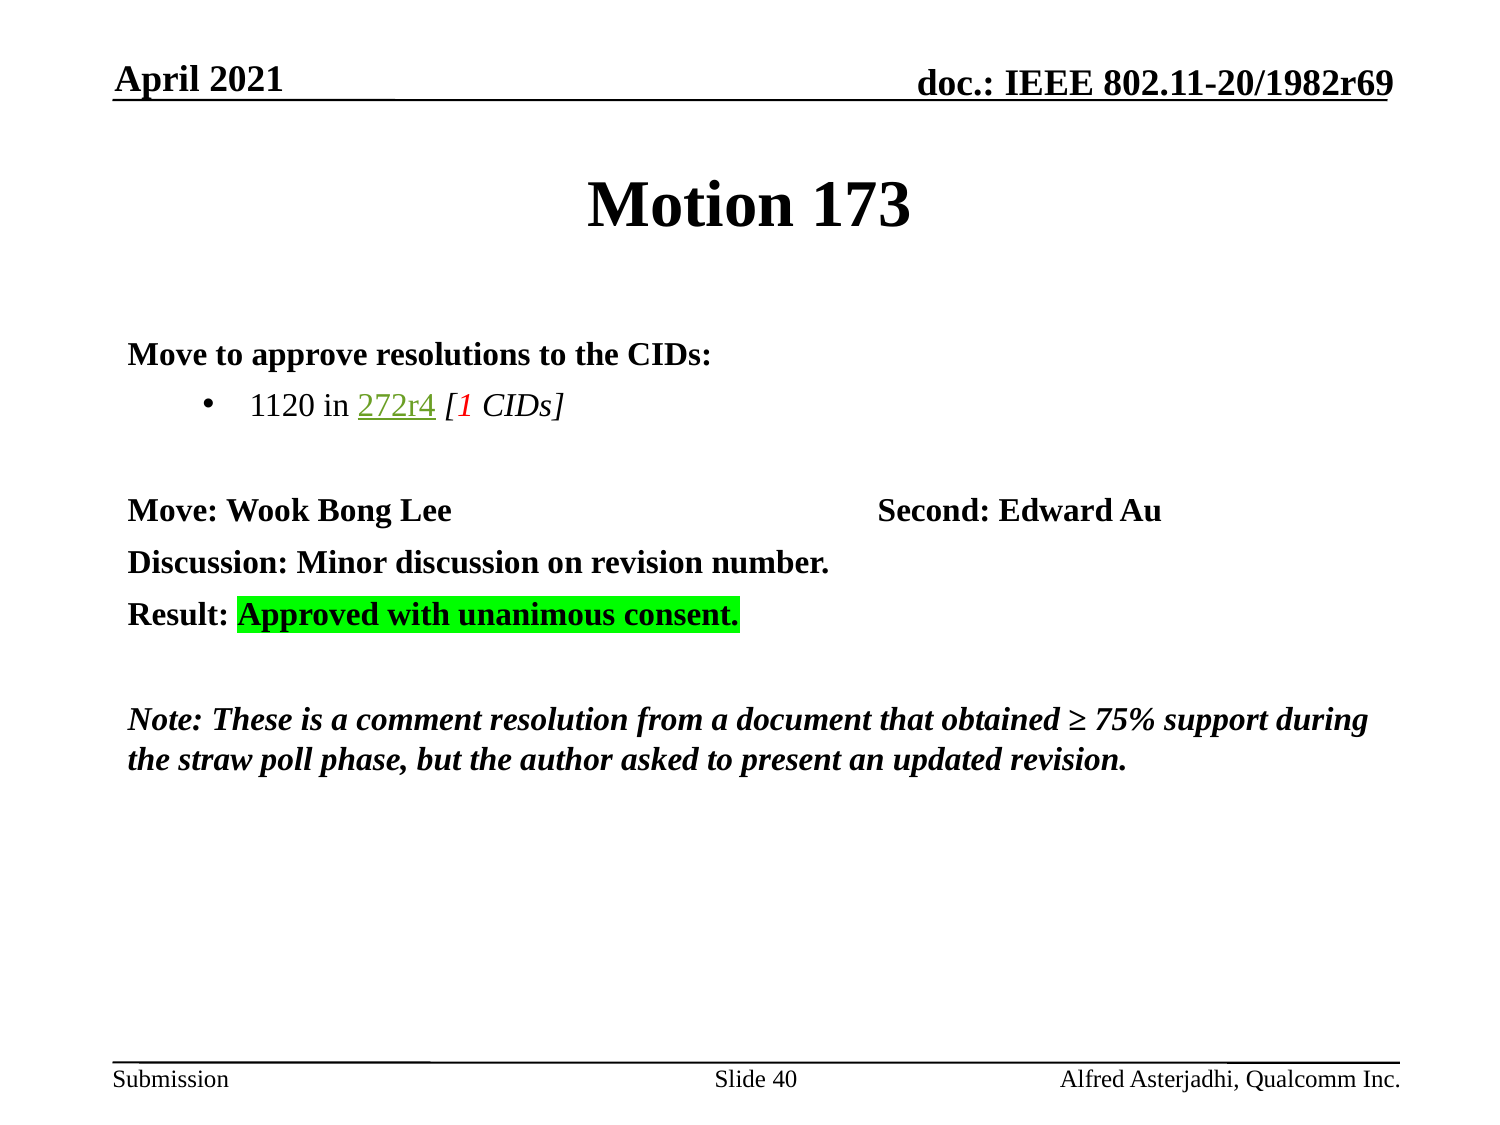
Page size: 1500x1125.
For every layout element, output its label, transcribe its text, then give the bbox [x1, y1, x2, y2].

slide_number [114, 54, 423, 100]
list Move to approve resolutions to the CIDs: 1120 in 272r4 [1 CIDs] Move: Wook Bong Lee Second: Edward Au Discussion: Minor discussion on revision number. Result: Approved with unanimous consent. Note: These is a comment resolution from a document that obtained ≥ 75% support during the straw poll phase, but the author asked to present an updated revision. [112, 324, 1388, 1000]
slide_number Slide 40 [712, 1061, 800, 1123]
footer Alfred Asterjadhi, Qualcomm Inc. [878, 1061, 1402, 1093]
title Motion 173 [112, 112, 1388, 288]
